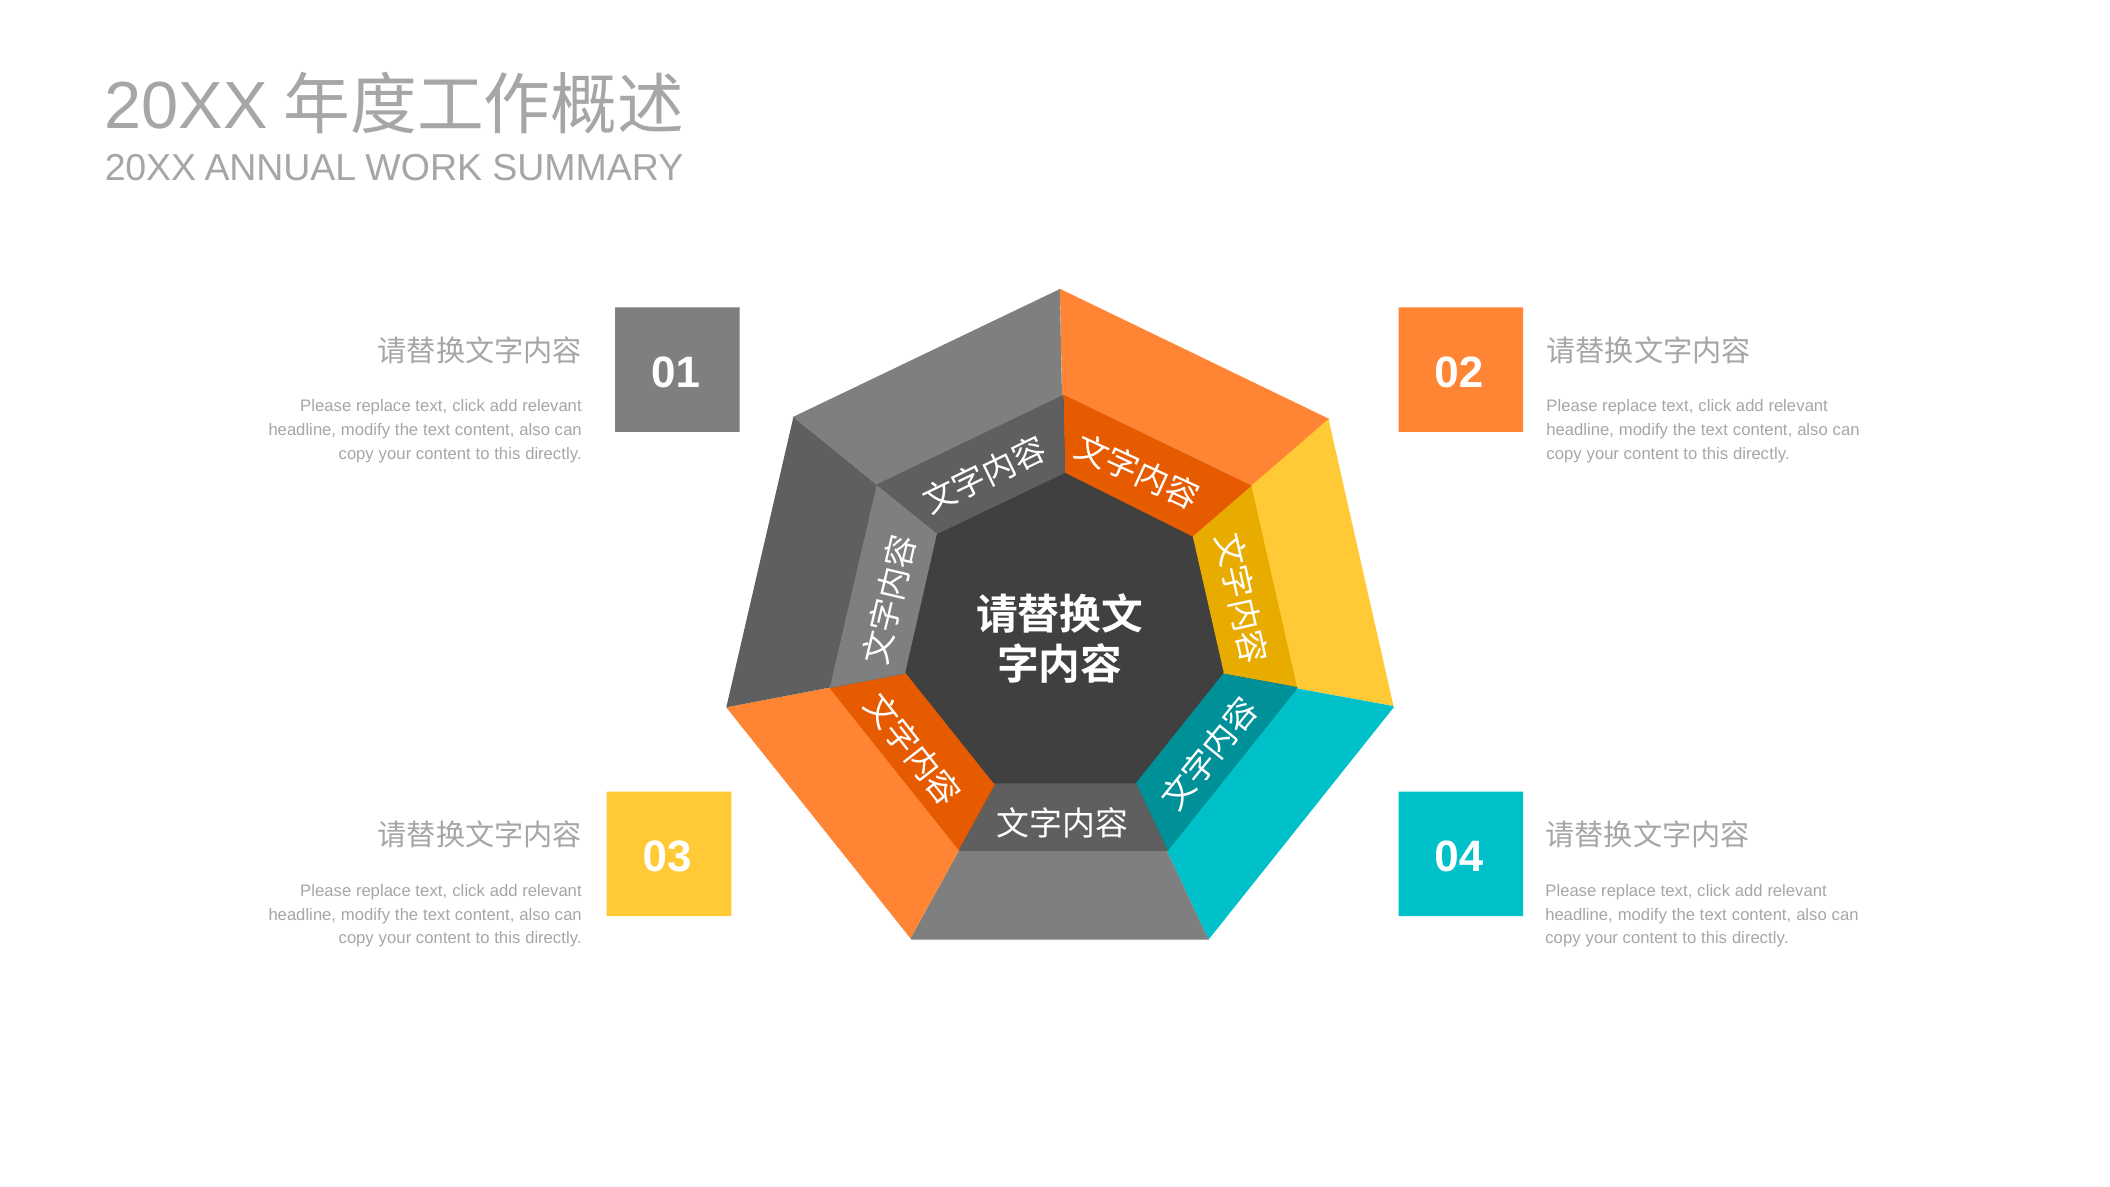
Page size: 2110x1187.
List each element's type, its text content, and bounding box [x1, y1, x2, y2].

text_box [1398, 790, 1524, 917]
text_box Please replace text, click add relevant headline, modify the text content, also can copy your content to this directly. [239, 875, 583, 930]
text_box 请替换文字内容 [348, 800, 583, 860]
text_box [726, 288, 1394, 940]
text_box 03 [616, 807, 718, 891]
text_box Please replace text, click add relevant headline, modify the text content, also can copy your content to this directly. [1545, 875, 1882, 930]
text_box [606, 790, 726, 917]
text_box 请替换文字内容 [348, 316, 583, 376]
text_box Please replace text, click add relevant headline, modify the text content, also can copy your content to this directly. [1546, 391, 1883, 446]
text_box 02 [1408, 323, 1510, 407]
text_box Please replace text, click add relevant headline, modify the text content, also can copy your content to this directly. [239, 391, 583, 446]
text_box 请替换文字内容 [1545, 800, 1787, 860]
text_box [614, 306, 726, 433]
text_box 请替换文字内容 [1546, 316, 1788, 376]
text_box [1398, 306, 1524, 433]
text_box 04 [1408, 807, 1510, 891]
text_box 20XX年度工作概述 [104, 61, 692, 142]
text_box 20XX ANNUAL WORK SUMMARY [104, 142, 692, 188]
text_box 01 [625, 323, 726, 407]
